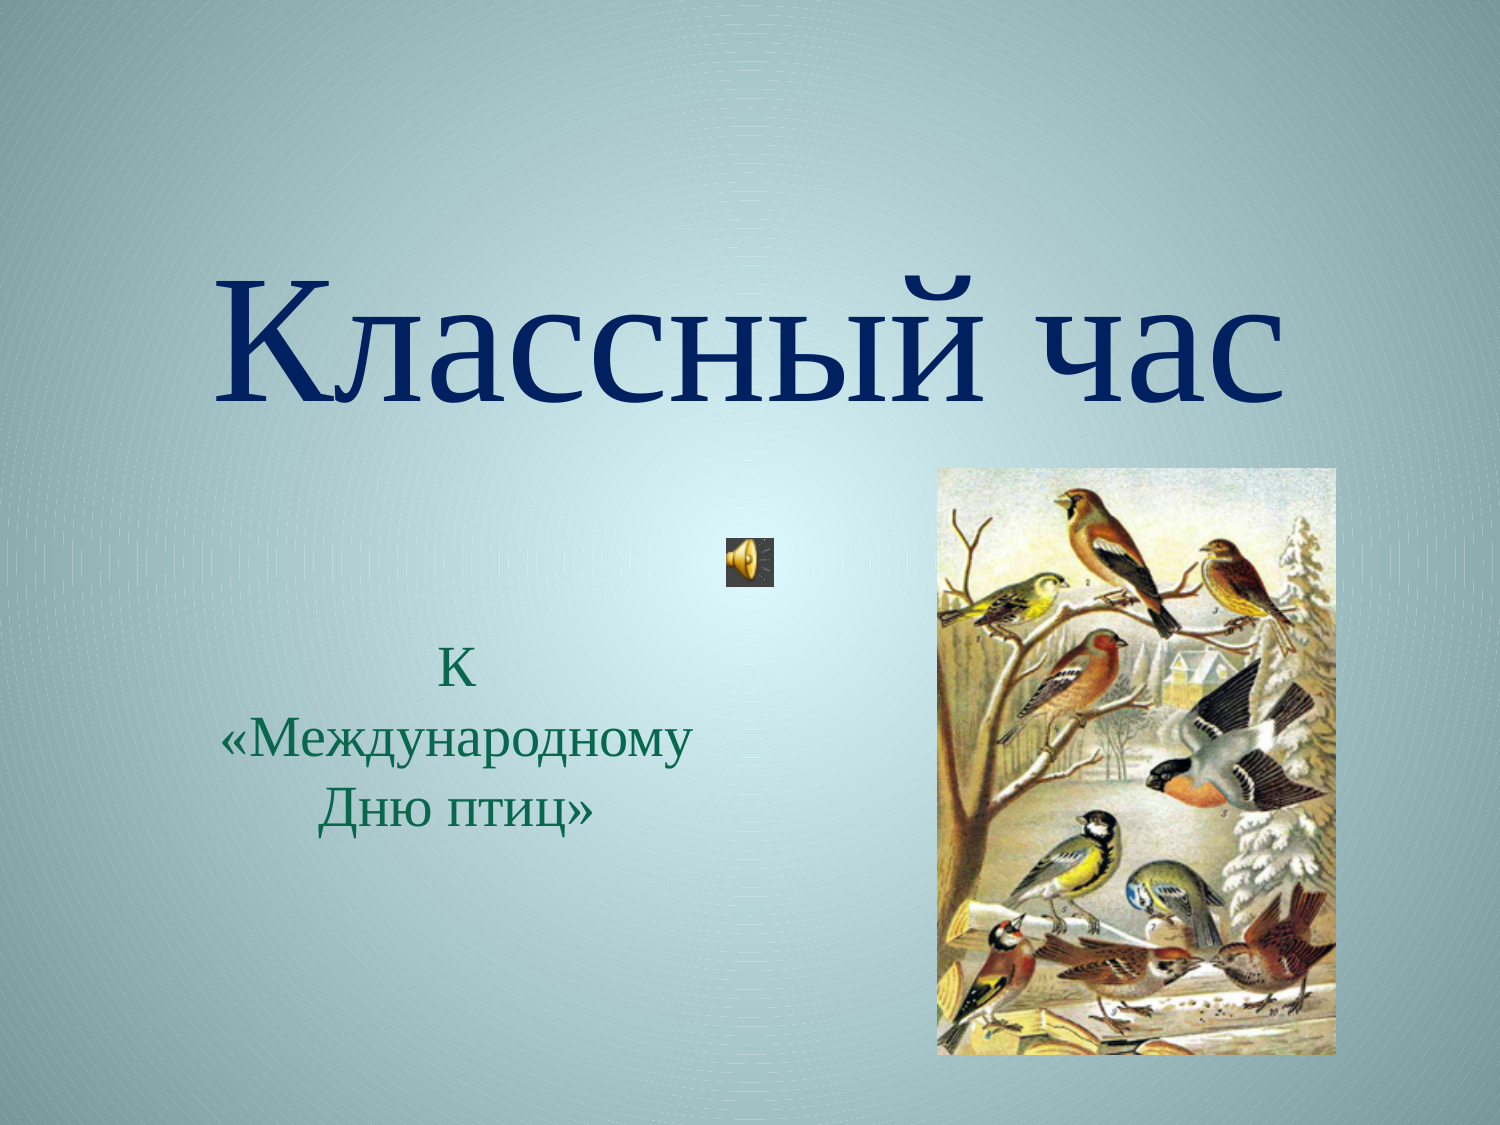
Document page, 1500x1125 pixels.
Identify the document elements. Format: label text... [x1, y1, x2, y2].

subtitle К «Международному Дню птиц» [187, 621, 727, 786]
picture [937, 468, 1337, 1055]
title Классный час [112, 234, 1388, 422]
picture [724, 537, 776, 588]
